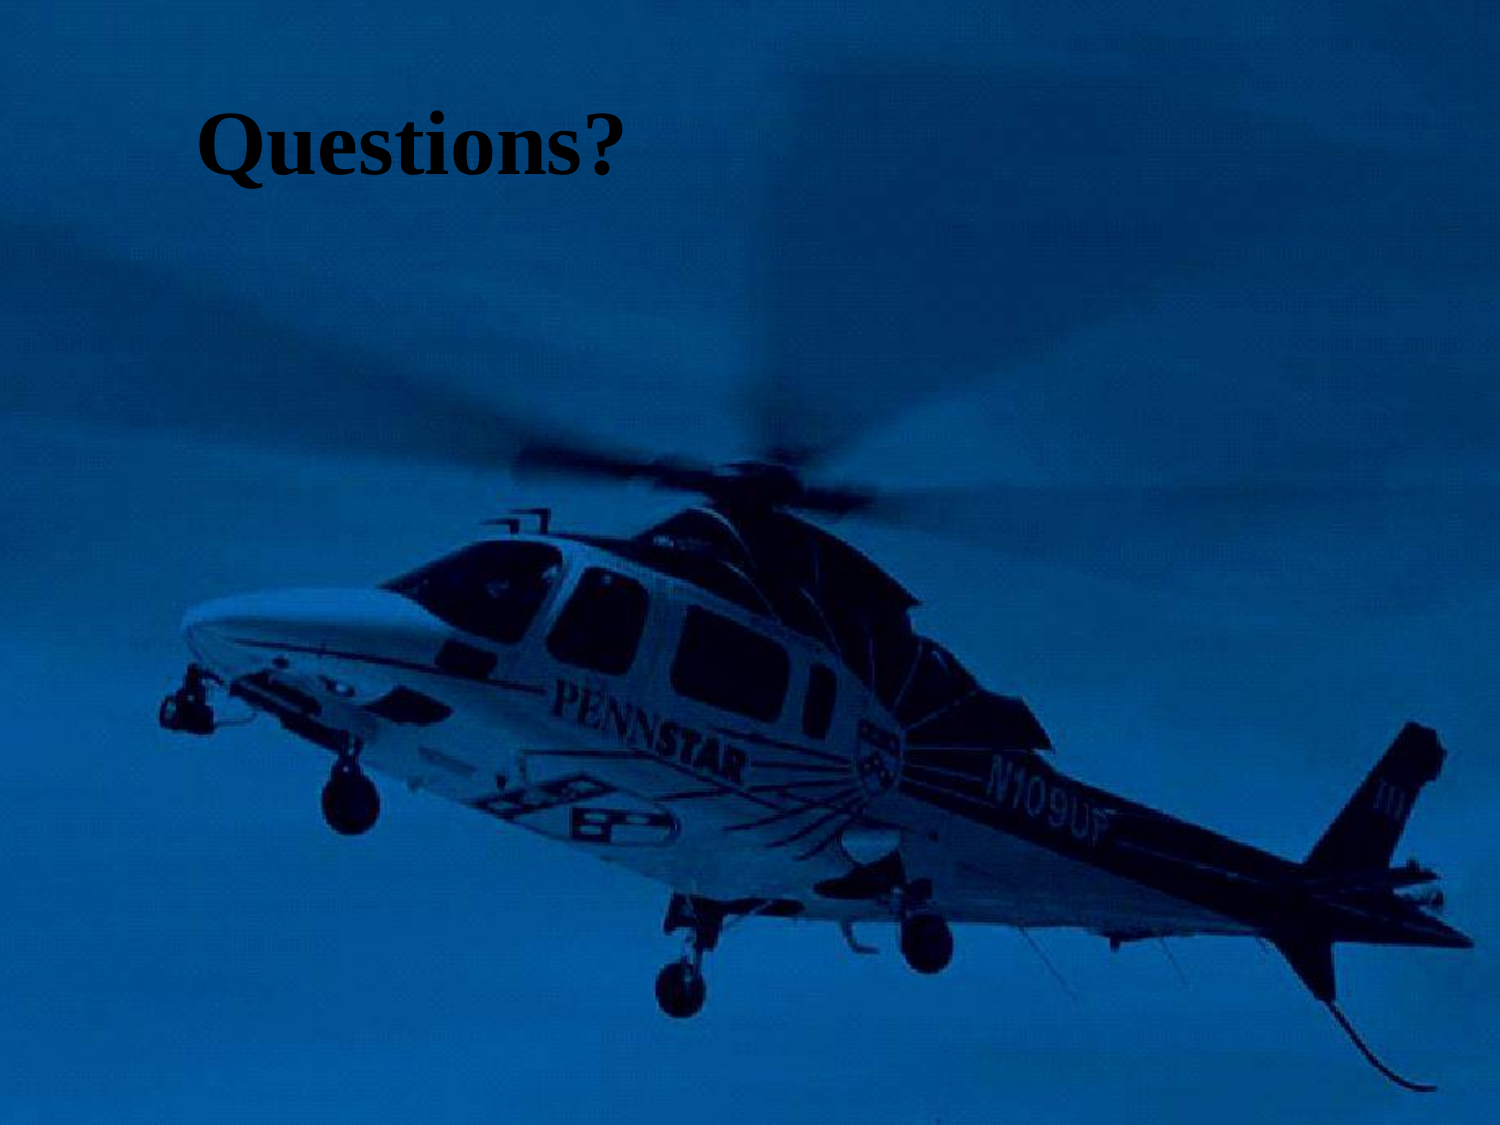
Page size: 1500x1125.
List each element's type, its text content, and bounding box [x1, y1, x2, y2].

picture [0, 0, 1500, 1125]
title Questions? [0, 37, 826, 238]
